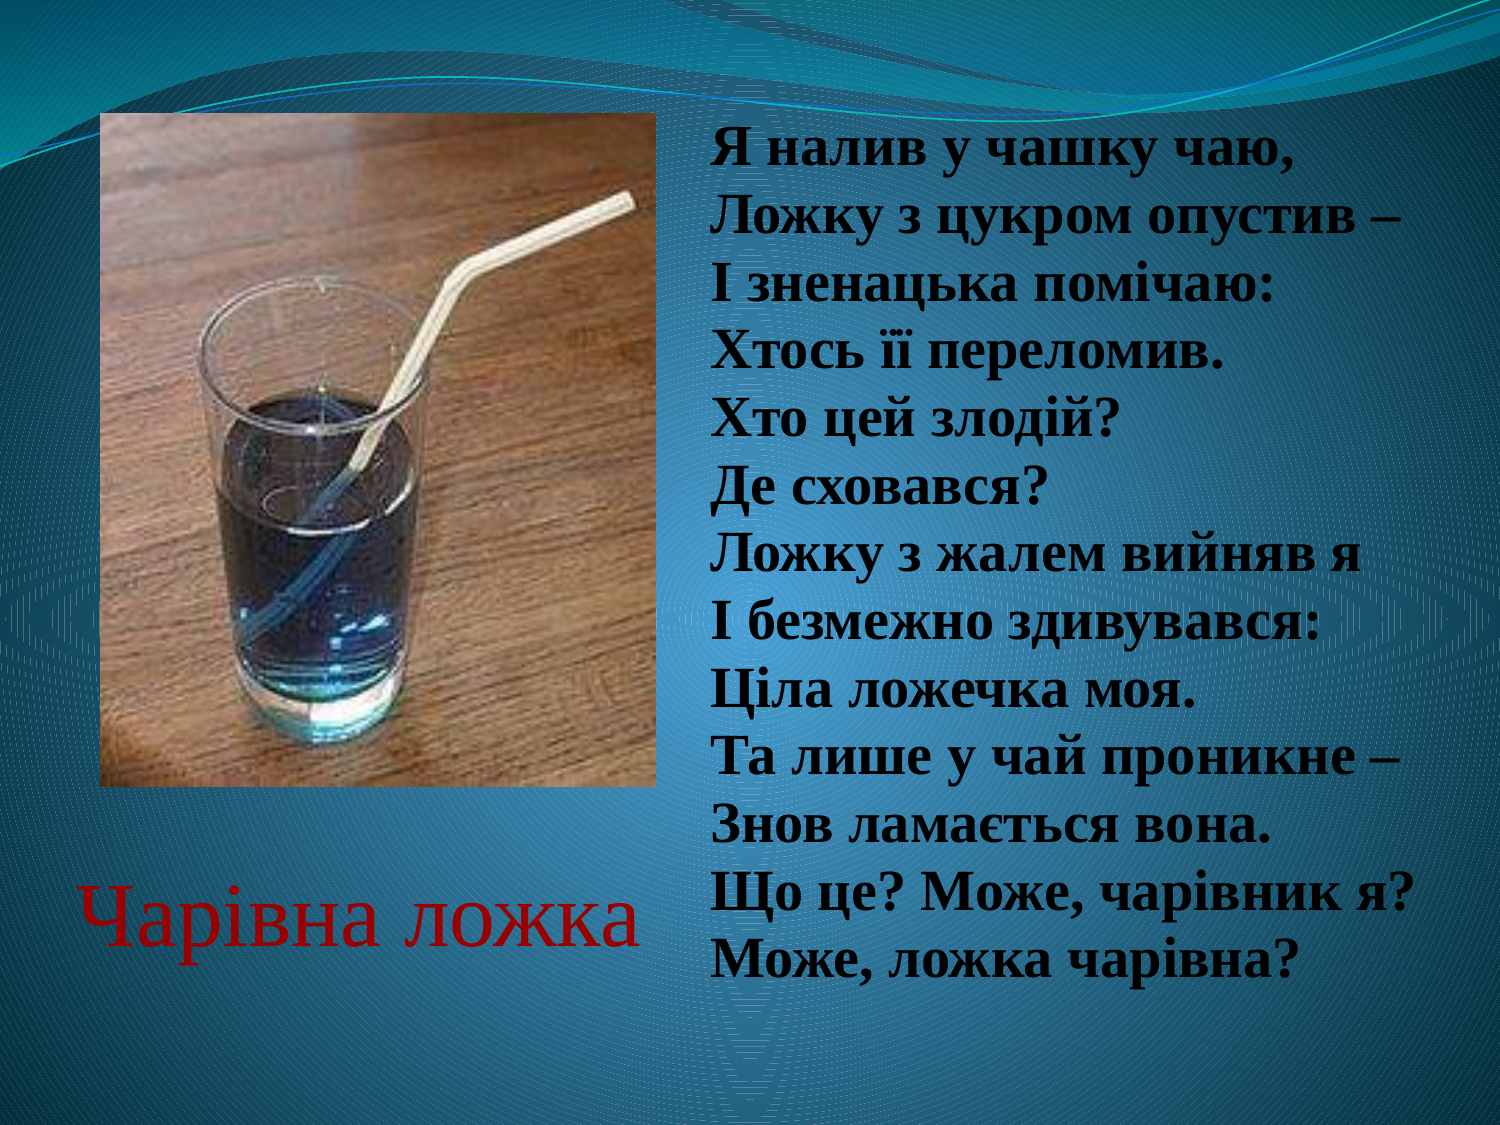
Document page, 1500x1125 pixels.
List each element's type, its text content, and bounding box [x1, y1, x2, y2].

picture [100, 113, 656, 788]
list Я налив у чашку чаю, Ложку з цукром опустив – І зненацька помічаю: Хтось її переломив. Хто цей злодій? Де сховався? Ложку з жалем вийняв я І безмежно здивувався: Ціла ложечка моя. Та лише у чай проникне – Знов ламається вона. Що це? Може, чарівник я? Може, ложка чарівна? [702, 113, 1436, 1044]
title Чарівна ложка [76, 857, 702, 965]
